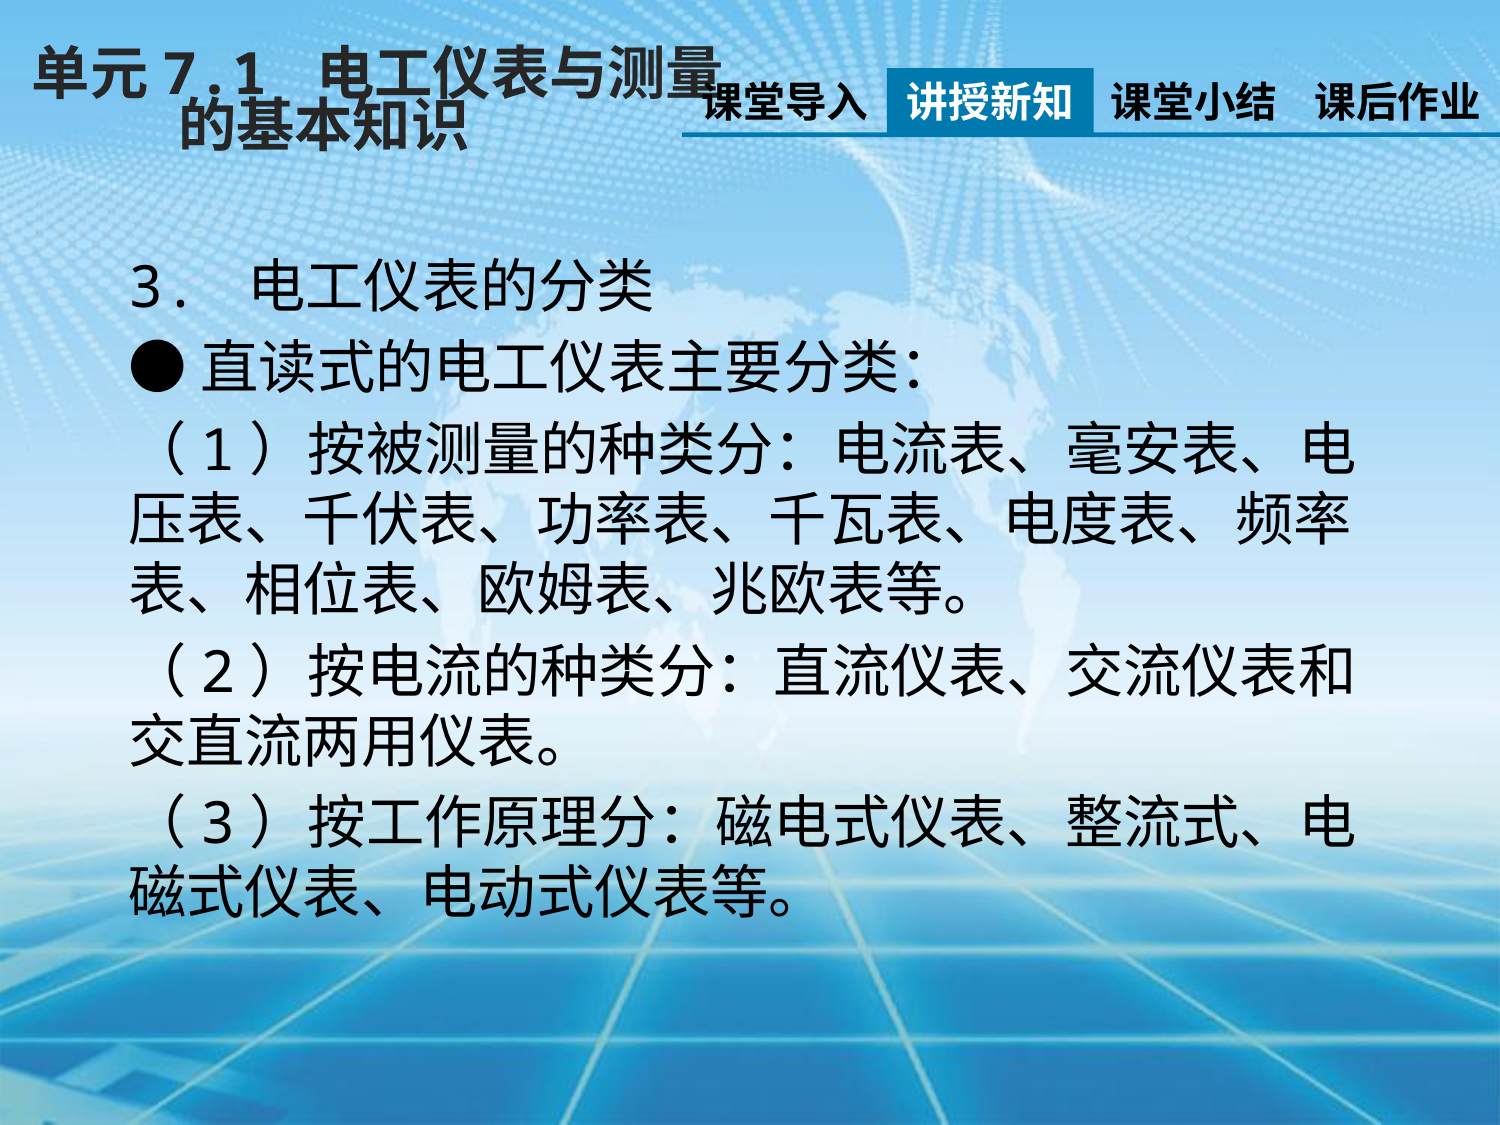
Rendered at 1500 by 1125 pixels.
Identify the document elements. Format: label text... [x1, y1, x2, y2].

text_box 3. 电工仪表的分类 ●直读式的电工仪表主要分类： （1）按被测量的种类分：电流表、毫安表、电压表、千伏表、功率表、千瓦表、电度表、频率表、相位表、欧姆表、兆欧表等。 （2）按电流的种类分：直流仪表、交流仪表和交直流两用仪表。 （3）按工作原理分：磁电式仪表、整流式、电磁式仪表、电动式仪表等。 [113, 241, 1413, 940]
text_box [16, 46, 1500, 168]
picture [0, 0, 1500, 1125]
